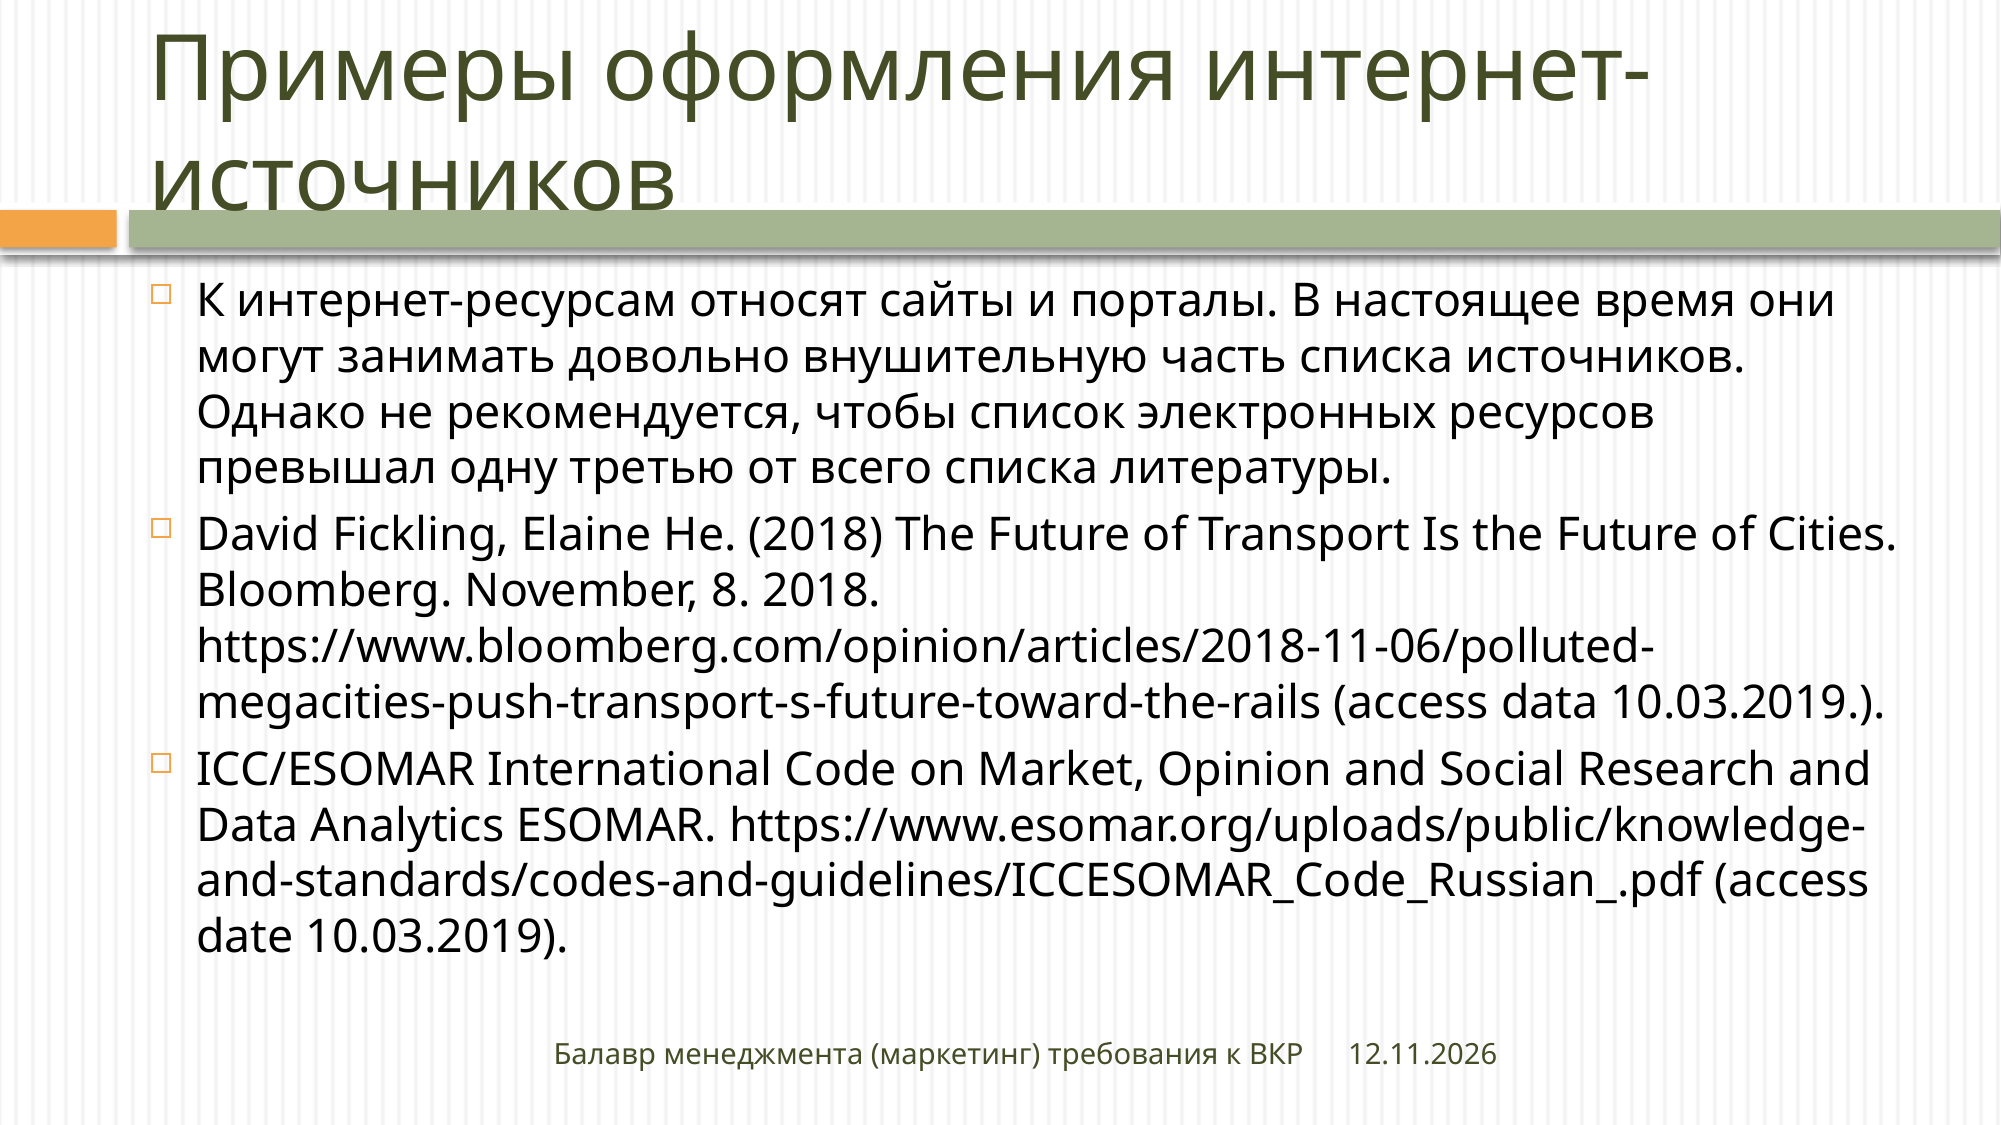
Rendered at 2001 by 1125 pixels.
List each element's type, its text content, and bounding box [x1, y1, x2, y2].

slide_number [1333, 1025, 1917, 1085]
list К интернет-ресурсам относят сайты и порталы. В настоящее время они могут занимать довольно внушительную часть списка источников. Однако не рекомендуется, чтобы список электронных ресурсов превышал одну третью от всего списка литературы. David Fickling, Elaine He. (2018) The Future of Transport Is the Future of Cities. Bloomberg. November, 8. 2018. https://www.bloomberg.com/opinion/articles/2018-11-06/polluted-megacities-push-transport-s-future-toward-the-rails (access data 10.03.2019.). ICC/ESOMAR International Code on Market, Opinion and Social Research and Data Analytics ESOMAR. https://www.esomar.org/uploads/public/knowledge-and-standards/codes-and-guidelines/ICCESOMAR_Code_Russian_.pdf (access date 10.03.2019). [133, 262, 1918, 1000]
footer Балавр менеджмента (маркетинг) требования к ВКР [133, 1024, 1319, 1085]
title Примеры оформления интернет-источников [133, 37, 1918, 200]
